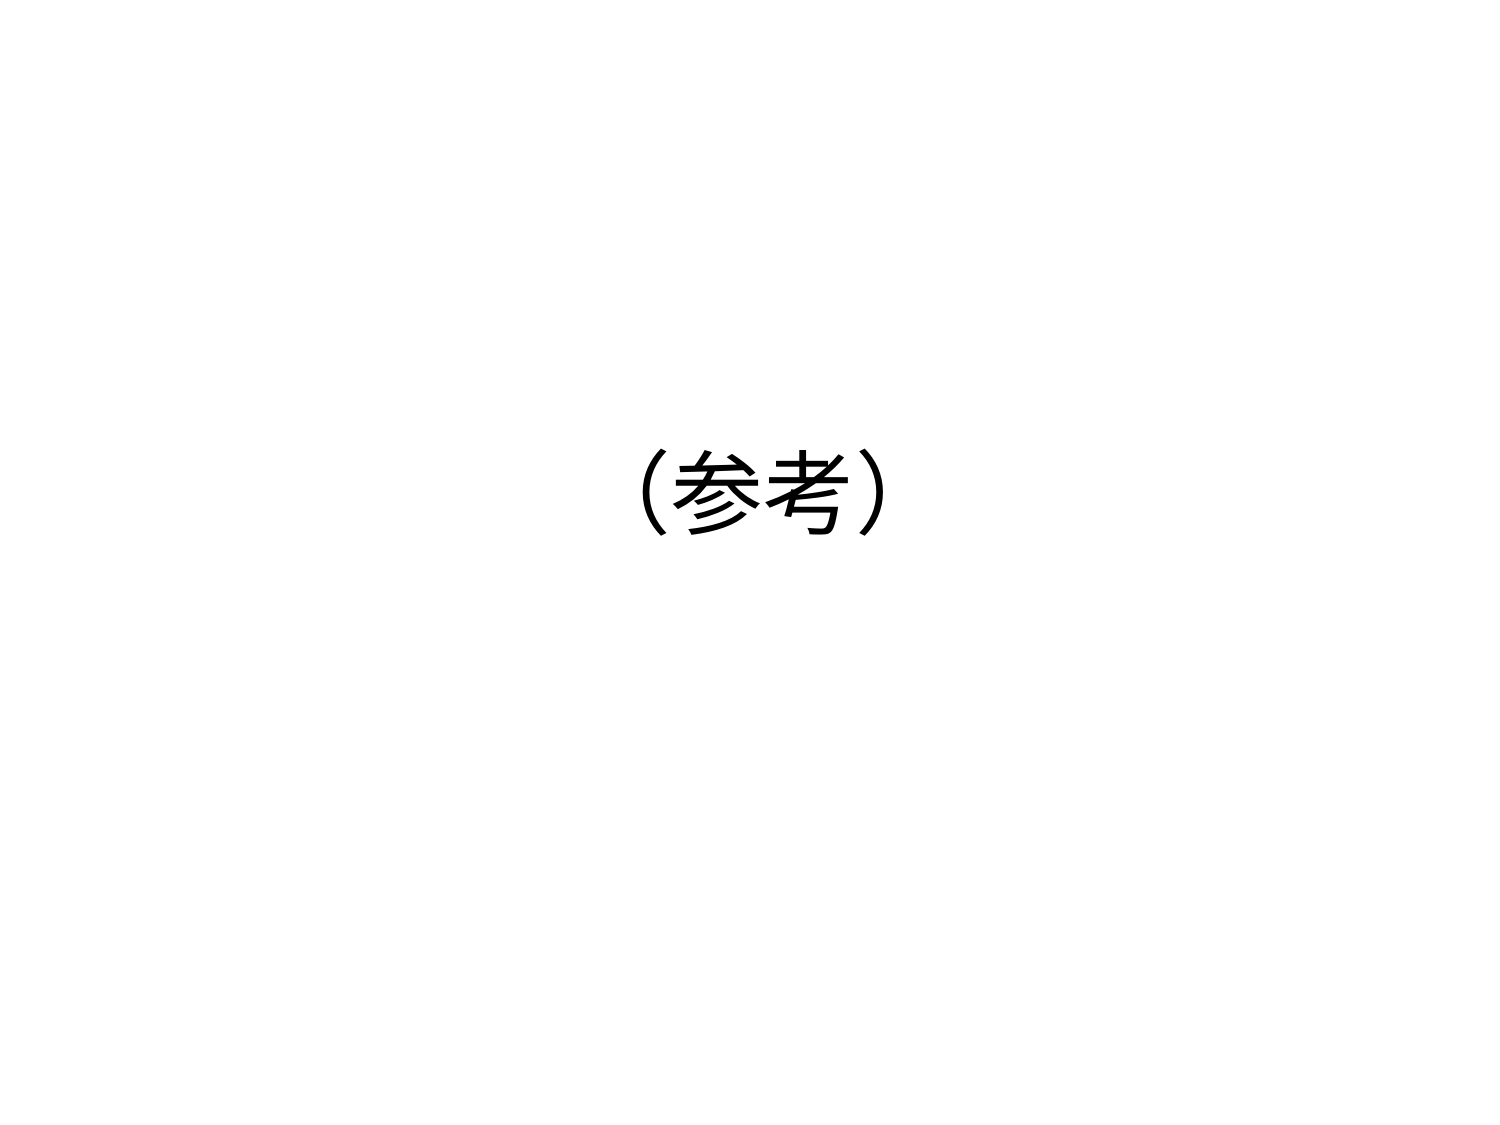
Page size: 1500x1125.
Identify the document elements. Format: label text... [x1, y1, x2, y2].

title （参考） [88, 397, 1439, 585]
